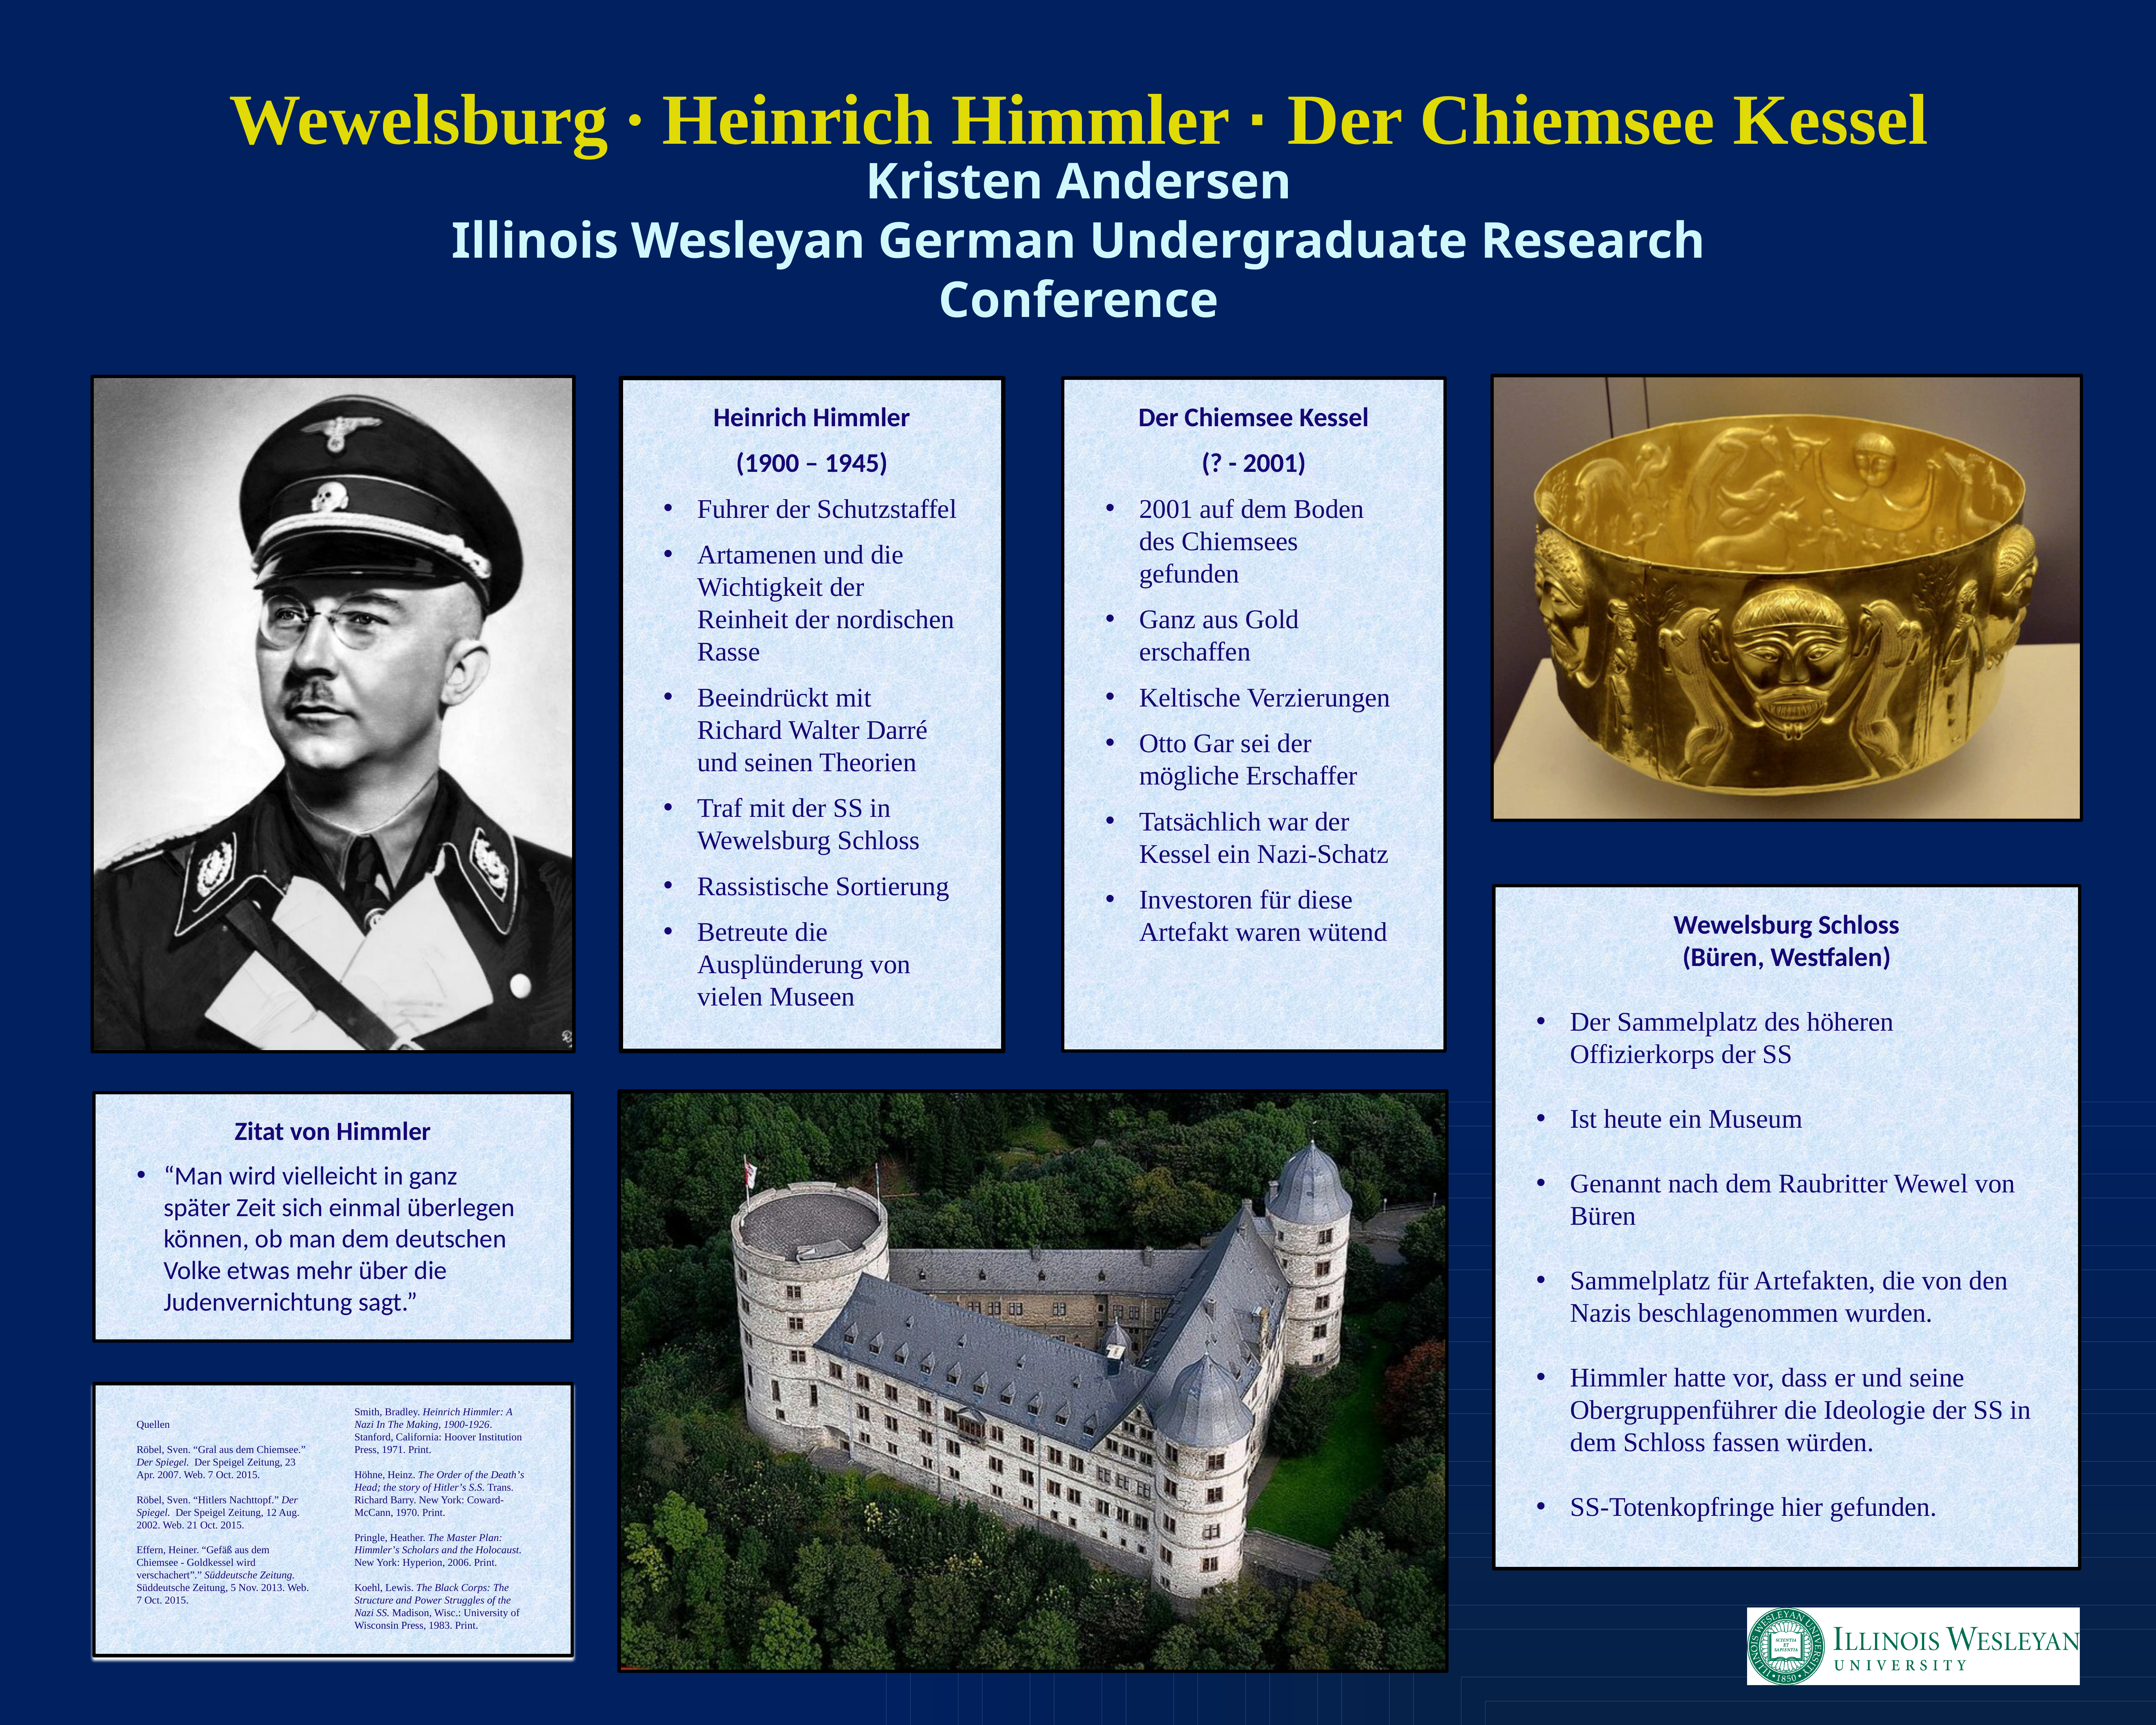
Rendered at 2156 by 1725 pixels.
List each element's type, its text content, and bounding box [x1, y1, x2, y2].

picture [1493, 377, 2080, 819]
text_box Wewelsburg Schloss (Büren, Westfalen) Der Sammelplatz des höheren Offizierkorps der SS Ist heute ein Museum Genannt nach dem Raubritter Wewel von Büren Sammelplatz für Artefakten, die von den Nazis beschlagenommen wurden. Himmler hatte vor, dass er und seine Obergruppenführer die Ideologie der SS in dem Schloss fassen würden. SS-Totenkopfringe hier gefunden. [1494, 886, 2080, 1569]
text_box Quellen Röbel, Sven. “Gral aus dem Chiemsee.” Der Spiegel. Der Speigel Zeitung, 23 Apr. 2007. Web. 7 Oct. 2015. Röbel, Sven. “Hitlers Nachttopf.” Der Spiegel. Der Speigel Zeitung, 12 Aug. 2002. Web. 21 Oct. 2015. Effern, Heiner. “Gefäß aus dem Chiemsee - Goldkessel wird verschachert”.” Süddeutsche Zeitung. Süddeutsche Zeitung, 5 Nov. 2013. Web. 7 Oct. 2015. Smith, Bradley. Heinrich Himmler: A Nazi In The Making, 1900-1926. Stanford, California: Hoover Institution Press, 1971. Print. Höhne, Heinz. The Order of the Death’s Head; the story of Hitler’s S.S. Trans. Richard Barry. New York: Coward-McCann, 1970. Print. Pringle, Heather. The Master Plan: Himmler’s Scholars and the Holocaust. New York: Hyperion, 2006. Print. Koehl, Lewis. The Black Corps: The Structure and Power Struggles of the Nazi SS. Madison, Wisc.: University of Wisconsin Press, 1983. Print. [94, 1383, 572, 1656]
picture [621, 1092, 1445, 1670]
text_box Kristen Andersen Illinois Wesleyan German Undergraduate Research Conference [374, 161, 1784, 341]
picture [94, 378, 572, 1050]
text_box Zitat von Himmler “Man wird vielleicht in ganz später Zeit sich einmal überlegen können, ob man dem deutschen Volke etwas mehr über die Judenvernichtung sagt.” [94, 1092, 572, 1341]
text_box [0, 0, 2156, 1725]
text_box Heinrich Himmler (1900 – 1945) Fuhrer der Schutzstaffel Artamenen und die Wichtigkeit der Reinheit der nordischen Rasse Beeindrückt mit Richard Walter Darré und seinen Theorien Traf mit der SS in Wewelsburg Schloss Rassistische Sortierung Betreute die Ausplünderung von vielen Museen [621, 378, 1003, 1051]
text_box Der Chiemsee Kessel (? - 2001) 2001 auf dem Boden des Chiemsees gefunden Ganz aus Gold erschaffen Keltische Verzierungen Otto Gar sei der mögliche Erschaffer Tatsächlich war der Kessel ein Nazi-Schatz Investoren für diese Artefakt waren wütend [1063, 378, 1445, 1051]
text_box Wewelsburg ∙ Heinrich Himmler ∙ Der Chiemsee Kessel [38, 70, 2120, 161]
picture [1747, 1607, 2080, 1685]
